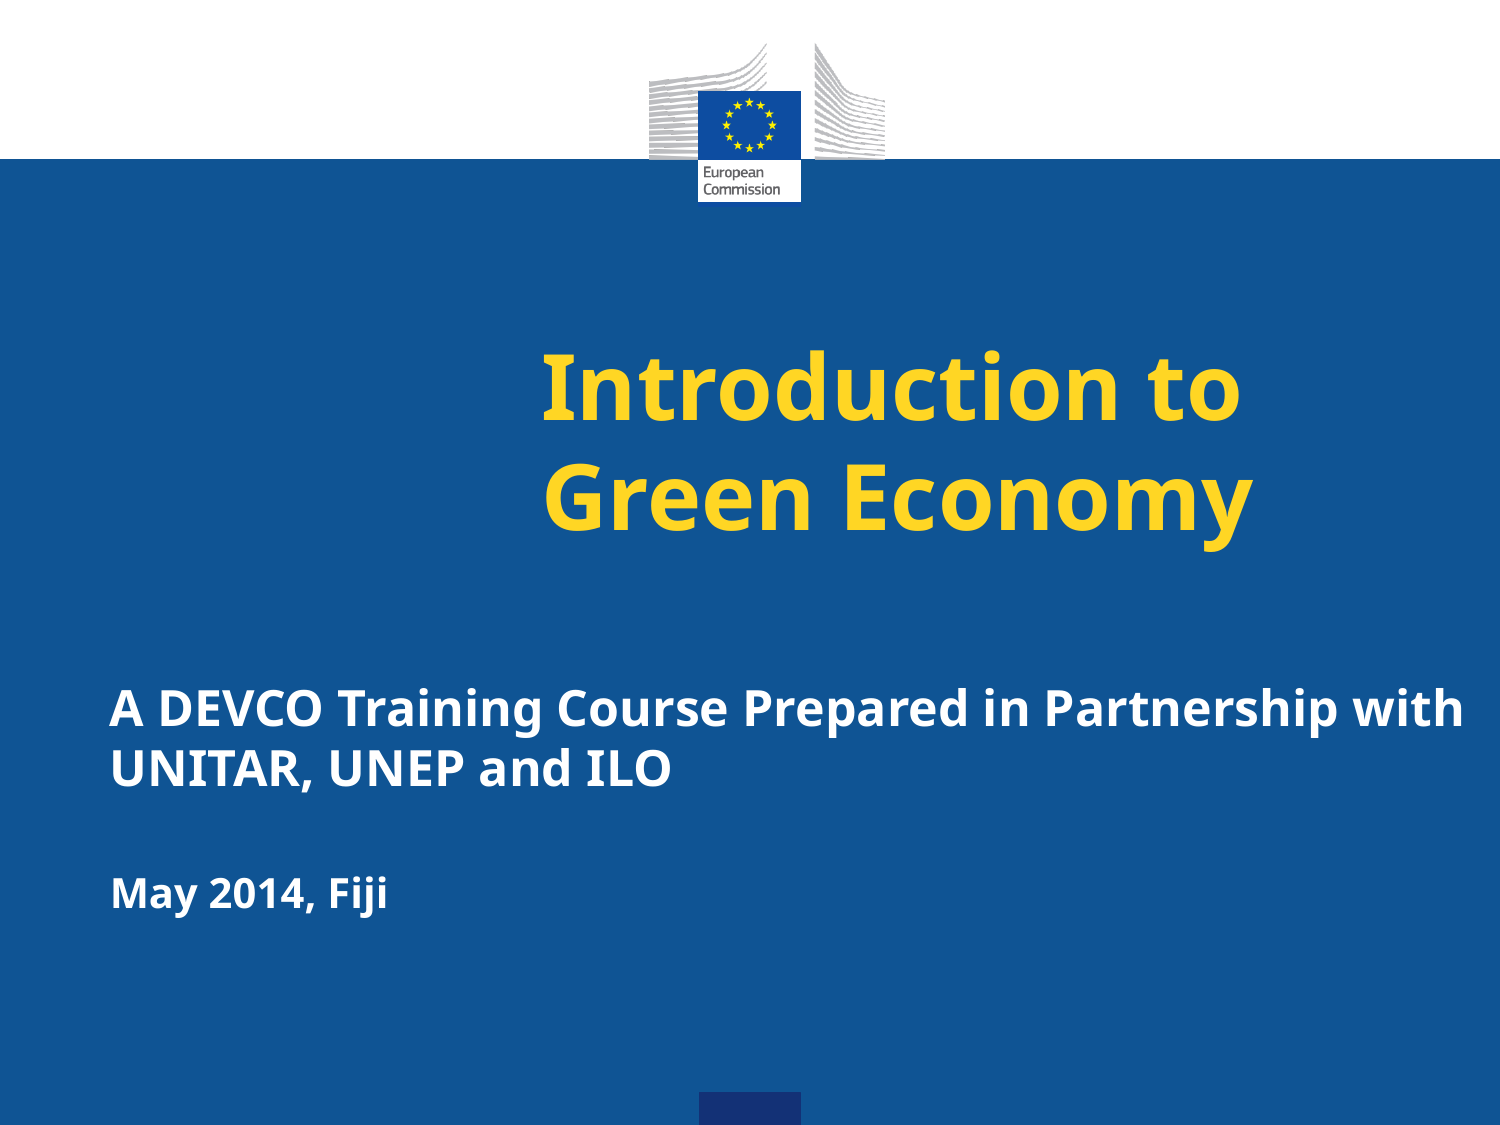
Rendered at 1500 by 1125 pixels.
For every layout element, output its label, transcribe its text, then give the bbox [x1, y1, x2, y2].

title Introduction to Green Economy [525, 373, 1459, 504]
subtitle A DEVCO Training Course Prepared in Partnership with UNITAR, UNEP and ILO May 2014, Fiji [94, 668, 1495, 953]
